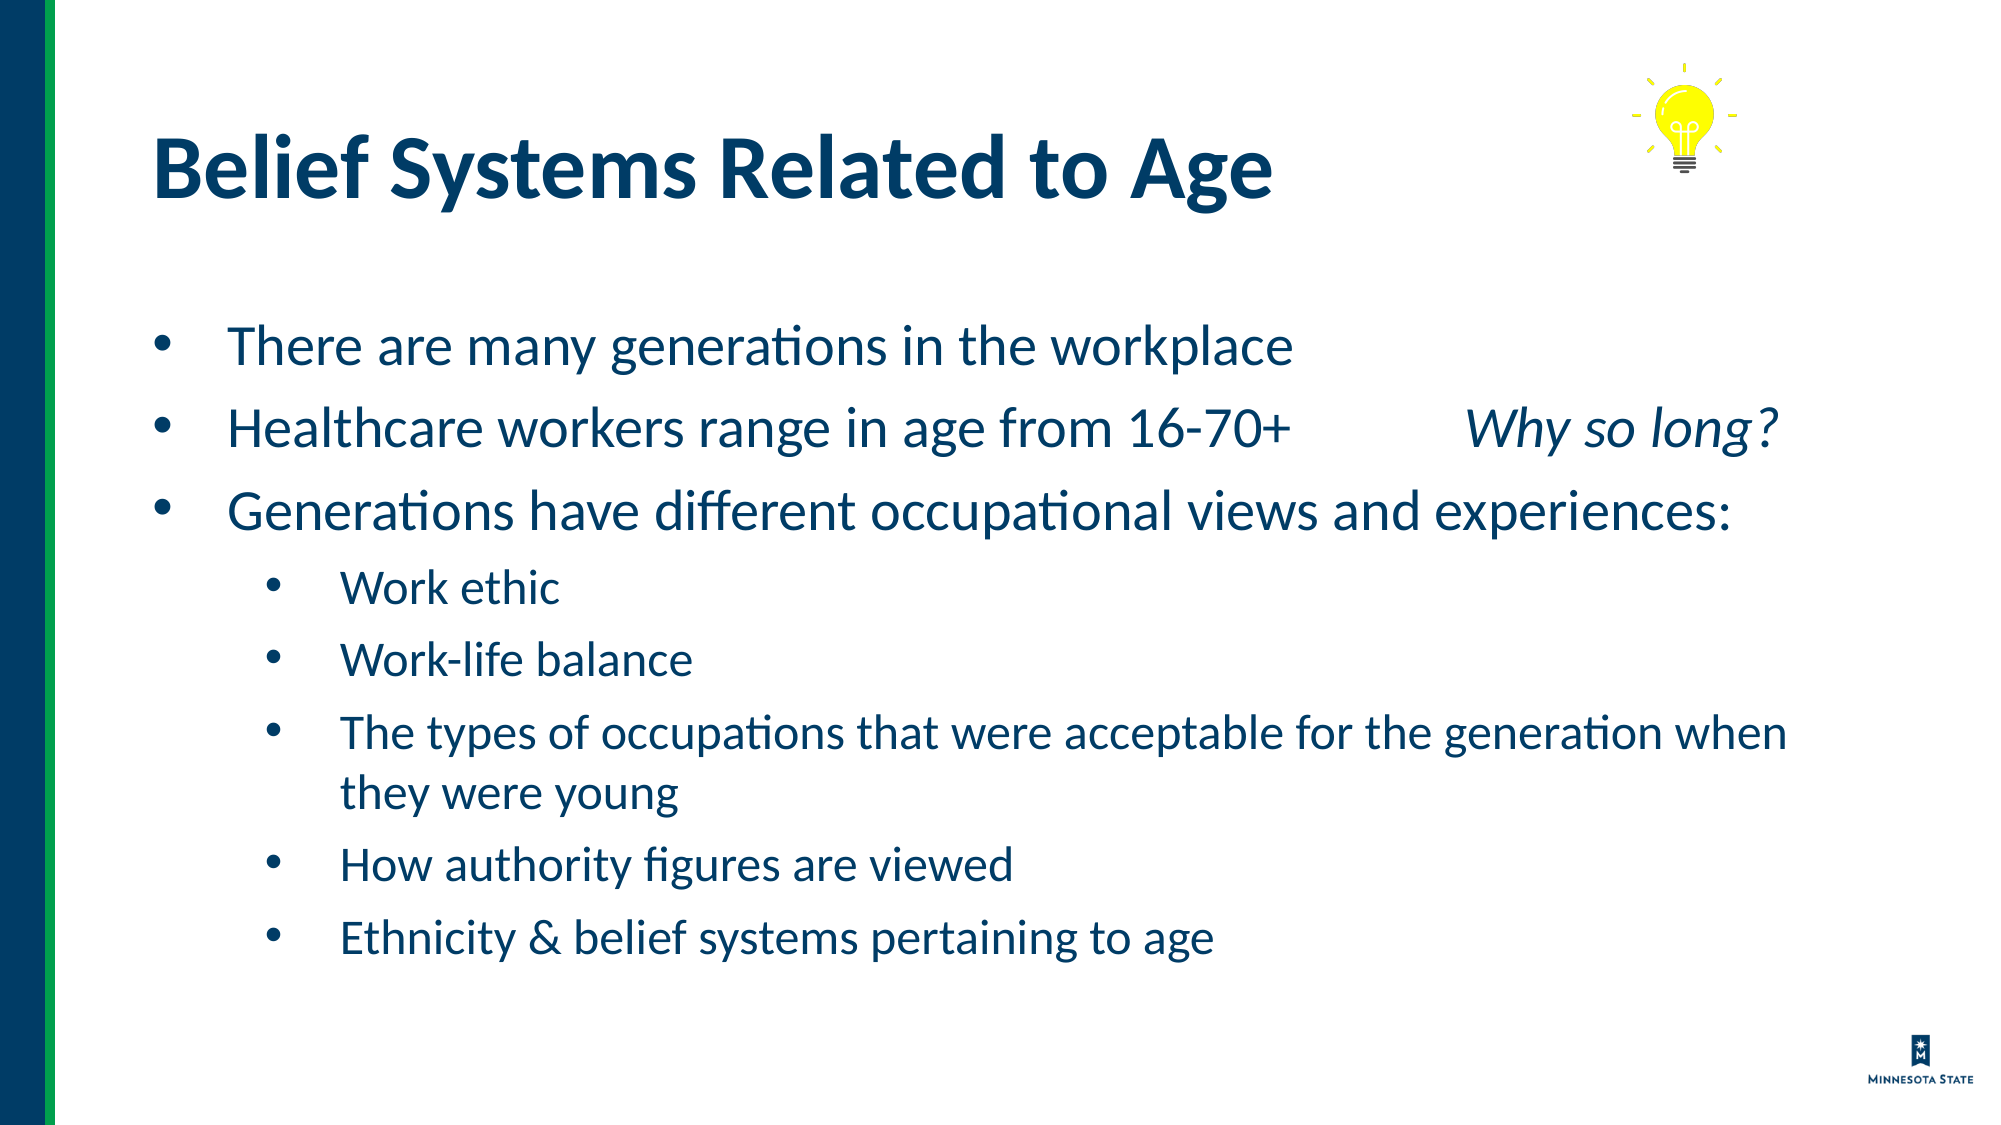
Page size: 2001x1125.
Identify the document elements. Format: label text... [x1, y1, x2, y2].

picture [1823, 1028, 2001, 1095]
picture [1603, 34, 1766, 197]
title Belief Systems Related to Age [137, 59, 1863, 278]
list There are many generations in the workplace Healthcare workers range in age from 16-70+ Why so long? Generations have different occupational views and experiences: Work ethic Work-life balance The types of occupations that were acceptable for the generation when they were young How authority figures are viewed Ethnicity & belief systems pertaining to age [137, 299, 1863, 1014]
